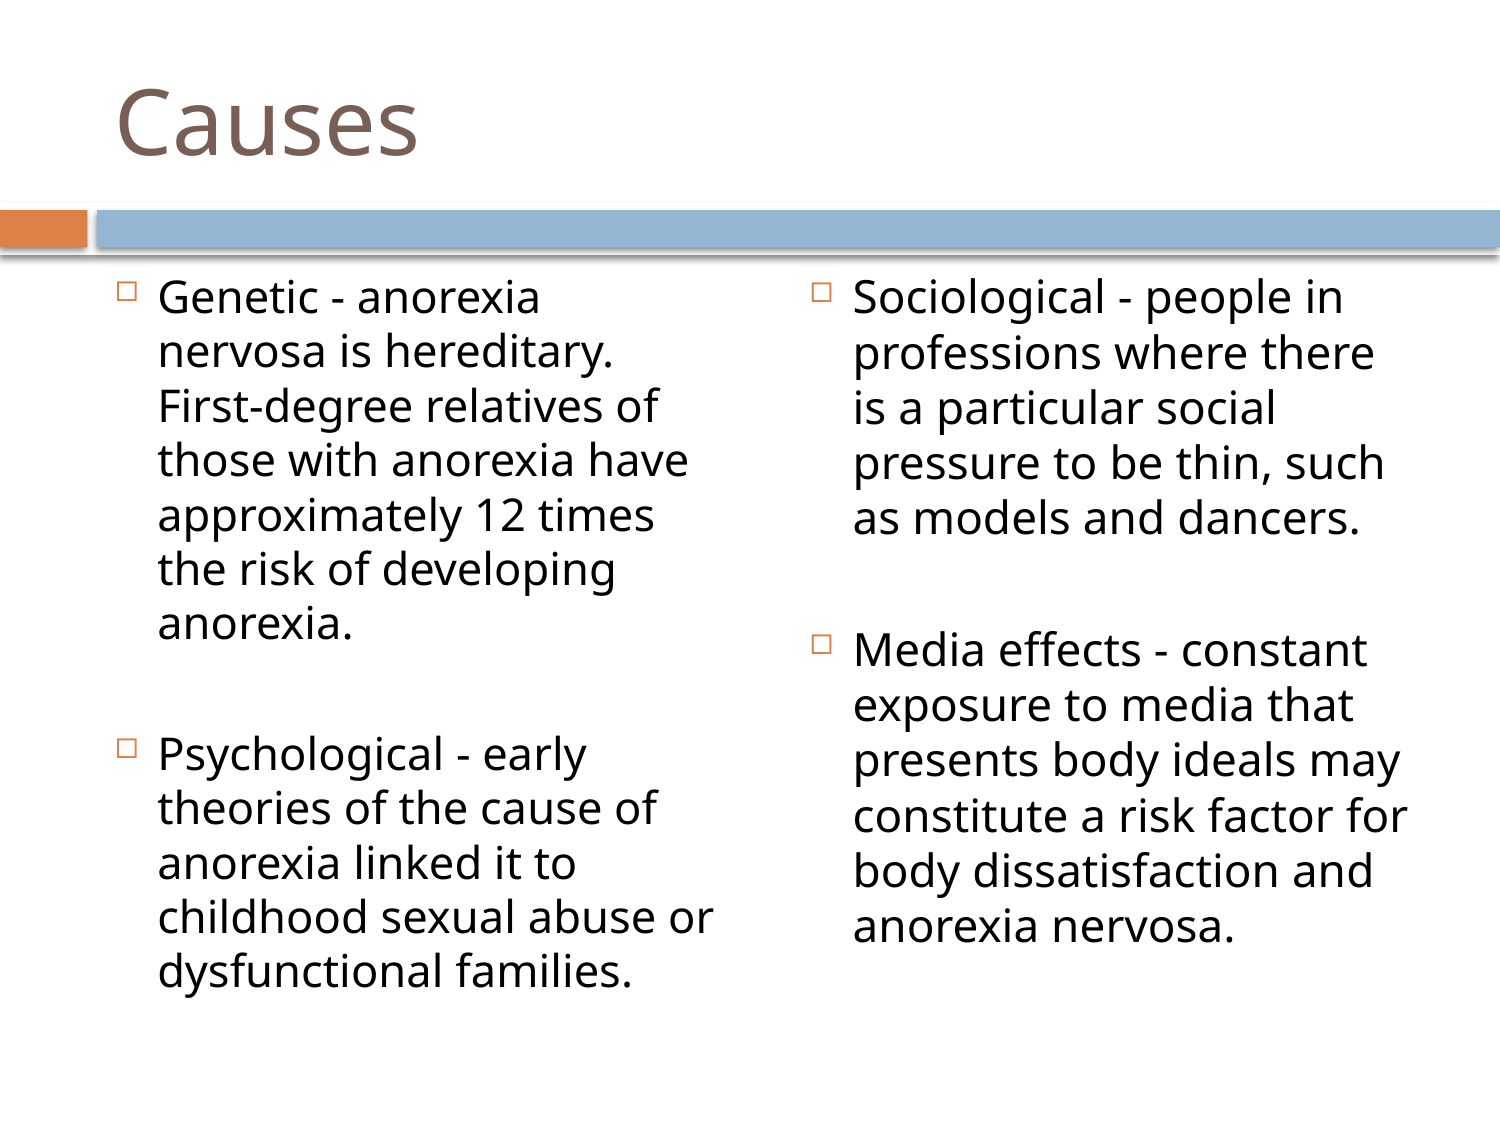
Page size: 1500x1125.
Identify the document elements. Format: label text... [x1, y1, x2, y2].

title Causes [99, 37, 1438, 200]
list Genetic - anorexia nervosa is hereditary. First-degree relatives of those with anorexia have approximately 12 times the risk of developing anorexia. Psychological - early theories of the cause of anorexia linked it to childhood sexual abuse or dysfunctional families. [99, 260, 738, 1011]
list Sociological - people in professions where there is a particular social pressure to be thin, such as models and dancers. Media effects - constant exposure to media that presents body ideals may constitute a risk factor for body dissatisfaction and anorexia nervosa. [794, 260, 1433, 1011]
